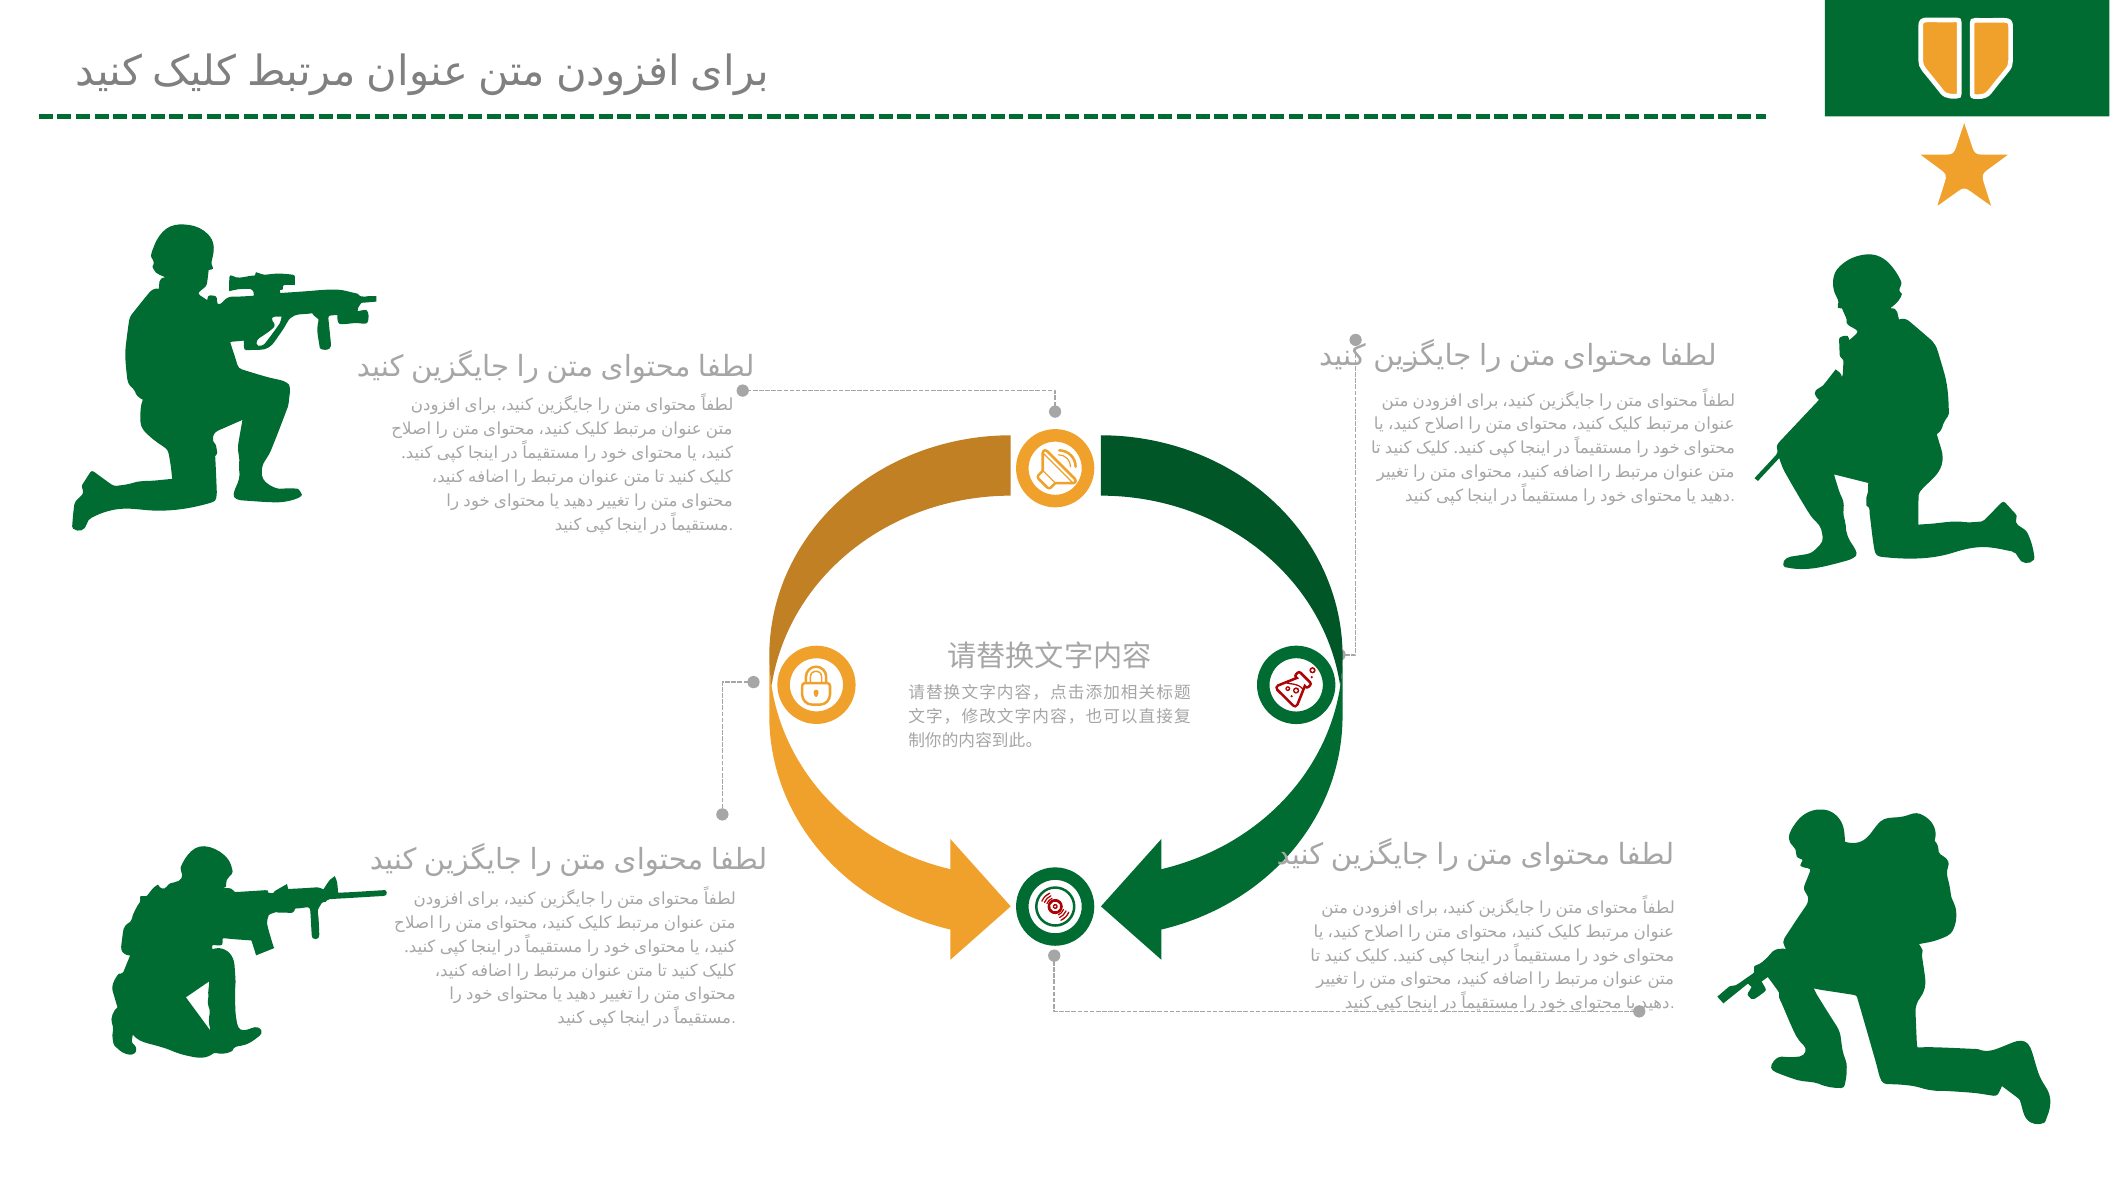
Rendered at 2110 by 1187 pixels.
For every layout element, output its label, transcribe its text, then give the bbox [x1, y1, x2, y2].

text_box [1048, 401, 1062, 418]
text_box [1150, 828, 1675, 1012]
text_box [769, 435, 1343, 967]
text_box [391, 833, 747, 1003]
text_box [736, 384, 753, 397]
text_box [1213, 329, 1736, 505]
text_box [1343, 649, 1350, 660]
text_box [1717, 809, 2051, 1125]
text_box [378, 339, 734, 509]
text_box [1754, 254, 2035, 570]
text_box [743, 675, 760, 689]
text_box [1633, 1012, 1646, 1018]
text_box [72, 224, 377, 531]
text_box [716, 802, 729, 821]
text_box [111, 846, 387, 1058]
text_box برای افزودن متن عنوان مرتبط کلیک کنید [59, 36, 801, 107]
